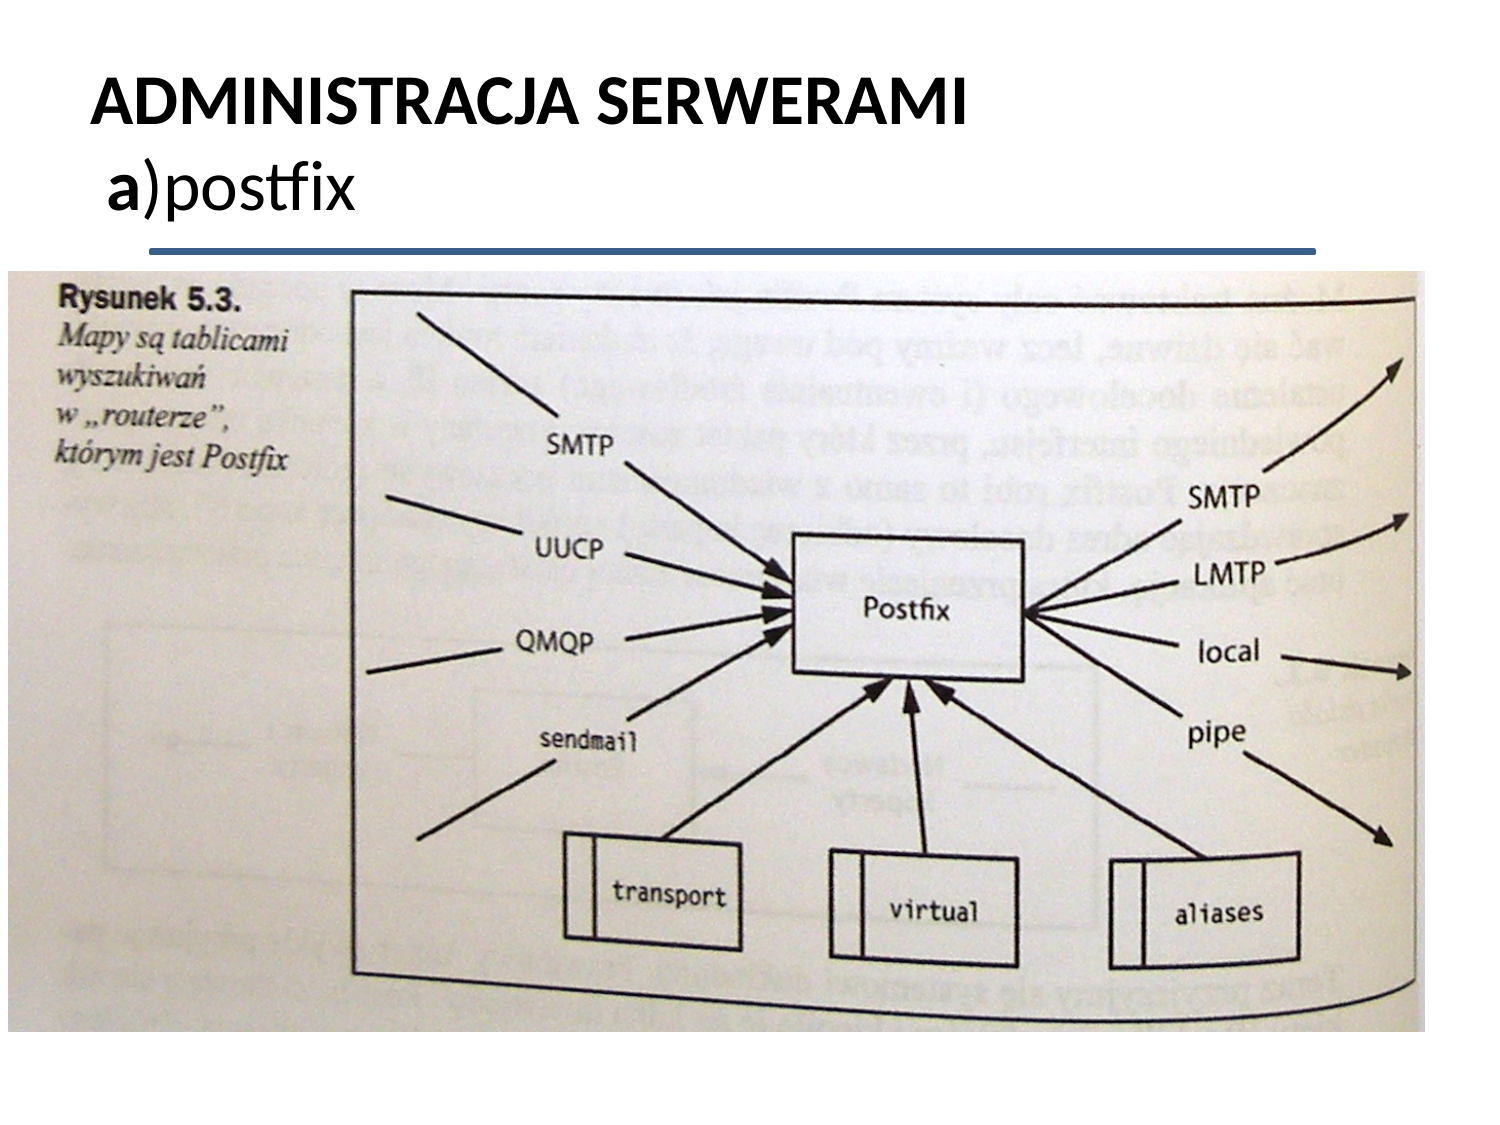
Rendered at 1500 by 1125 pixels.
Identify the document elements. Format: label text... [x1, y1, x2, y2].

text_box [149, 248, 1316, 255]
title ADMINISTRACJA SERWERAMI a)postfix [75, 45, 1425, 233]
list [7, 271, 1426, 1032]
